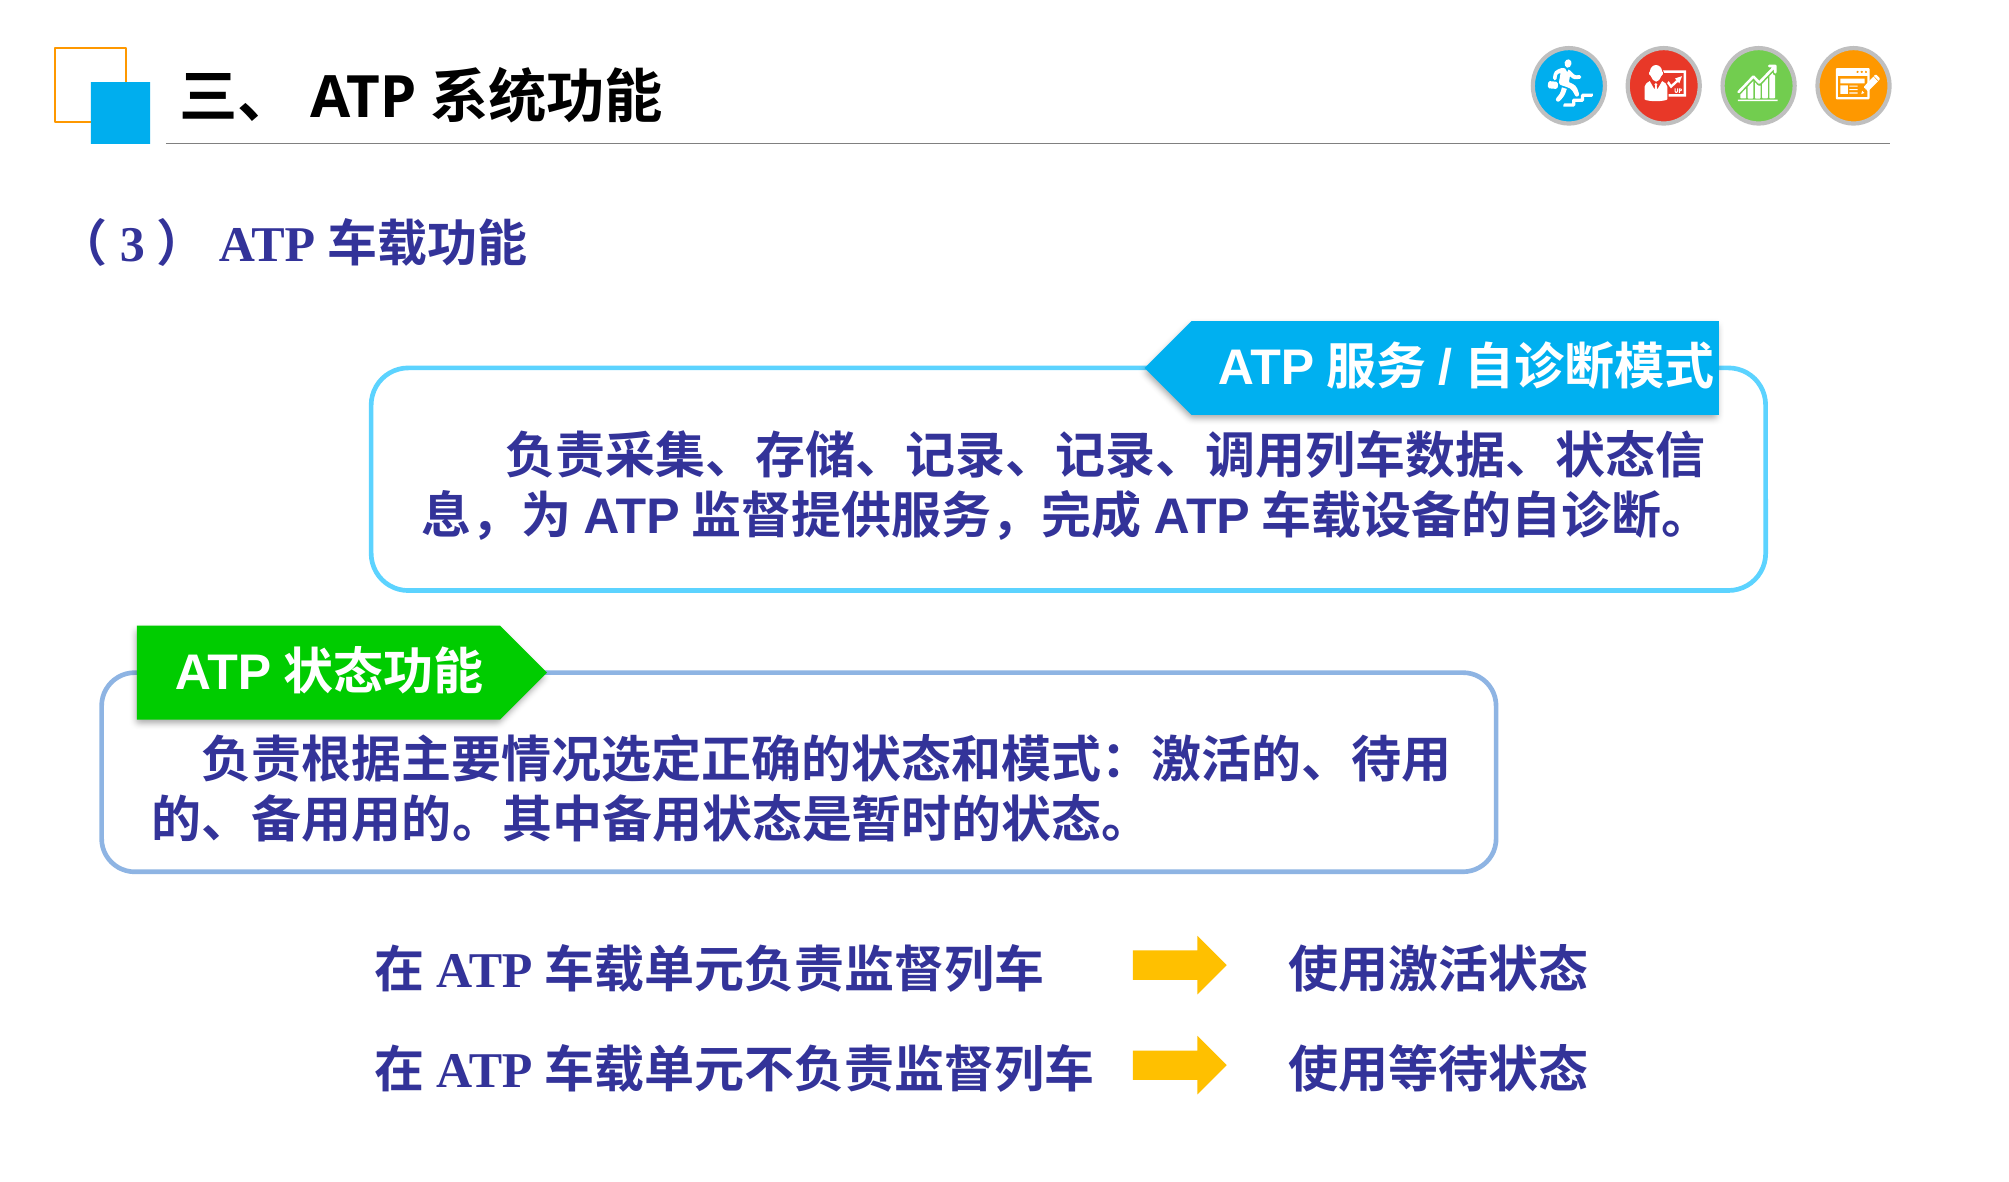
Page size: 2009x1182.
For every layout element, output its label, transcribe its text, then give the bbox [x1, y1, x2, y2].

text_box [1180, 935, 1227, 995]
text_box 使用激活状态 [1273, 930, 1661, 1006]
text_box 使用等待状态 [1273, 1030, 1661, 1106]
text_box [1180, 1035, 1227, 1095]
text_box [101, 625, 1497, 873]
text_box 在ATP车载单元不负责监督列车 [359, 1030, 1180, 1106]
text_box （3）ATP车载功能 [43, 203, 1403, 279]
text_box 在ATP车载单元负责监督列车 [359, 930, 1180, 1006]
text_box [370, 320, 1766, 591]
text_box 三、ATP系统功能 [164, 51, 679, 137]
